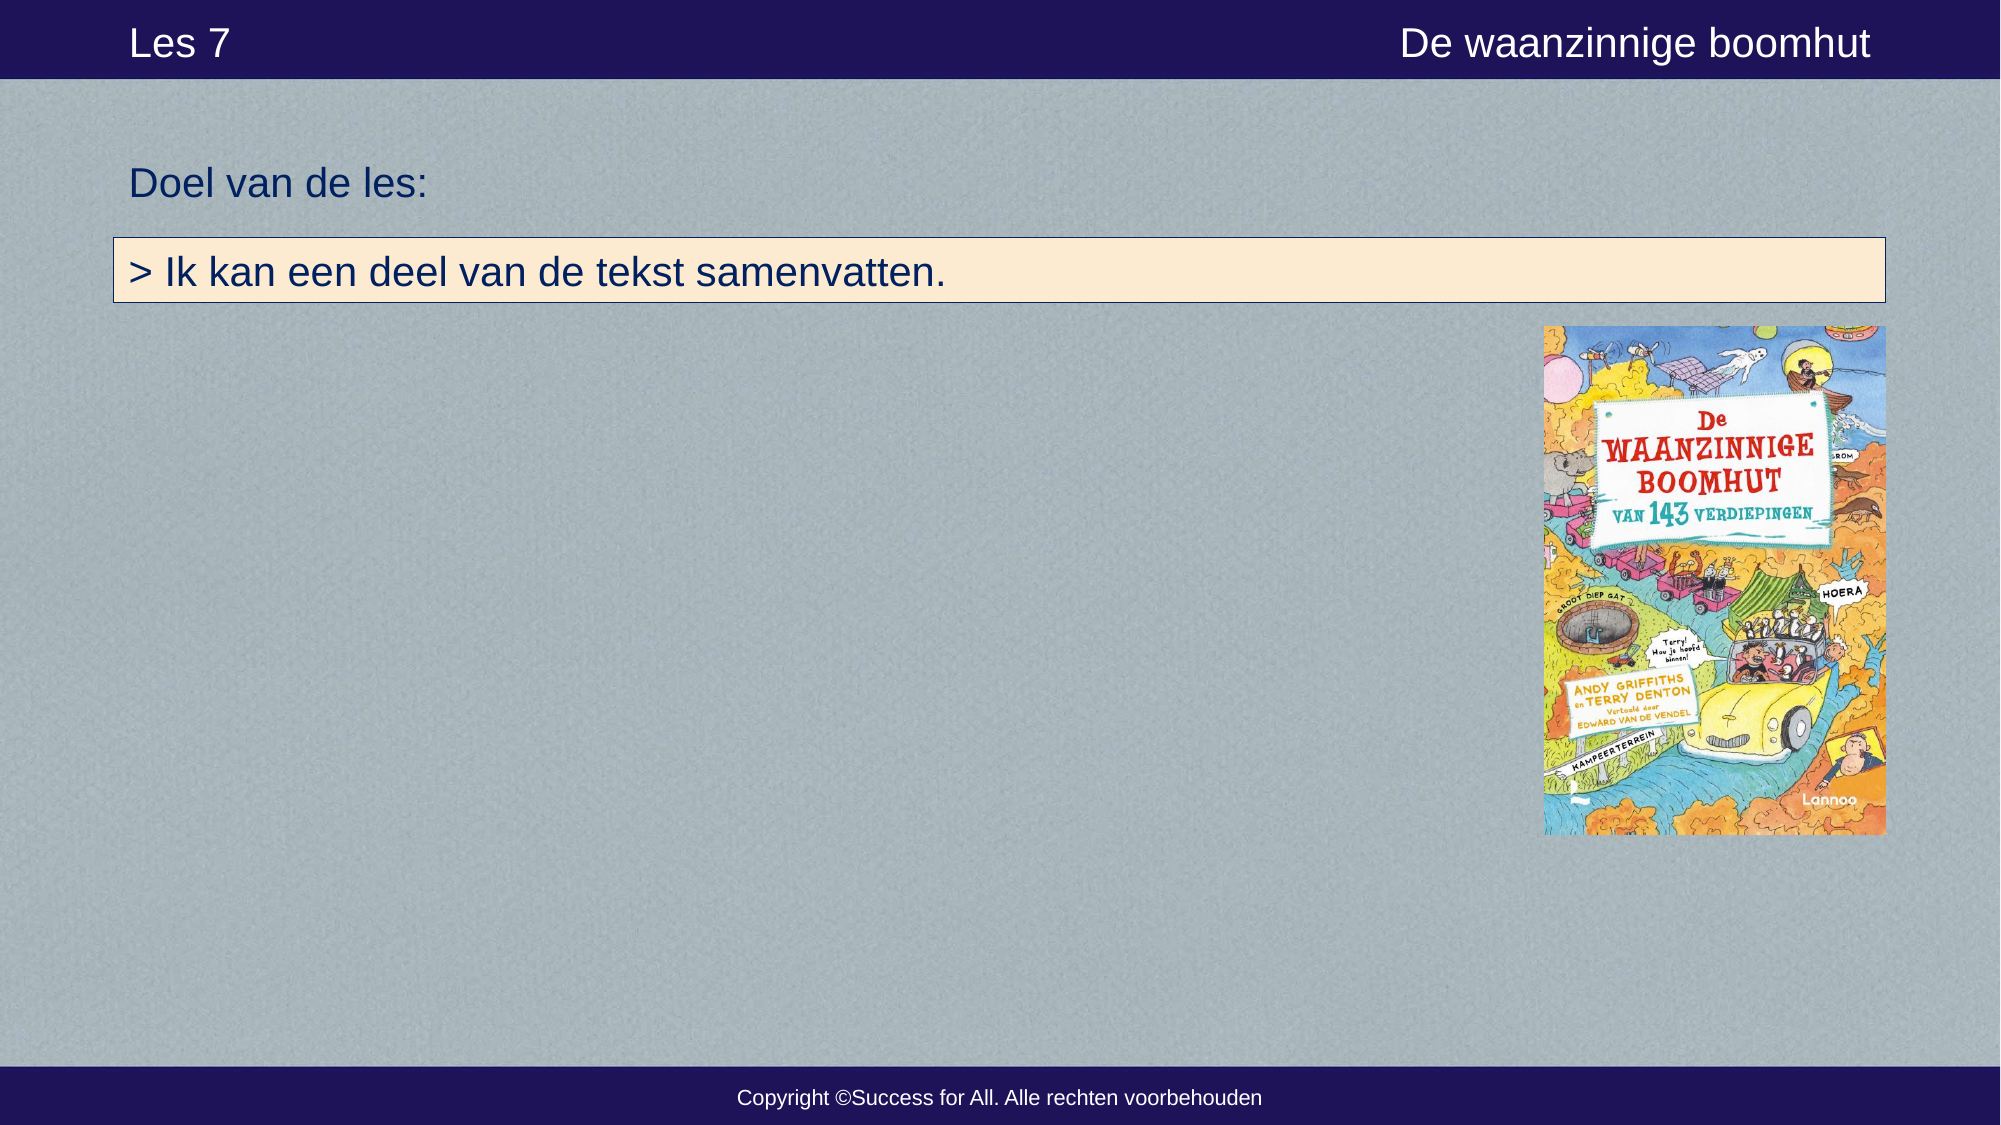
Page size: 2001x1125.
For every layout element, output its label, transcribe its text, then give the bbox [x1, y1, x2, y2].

text_box De waanzinnige boomhut [999, 8, 1886, 73]
text_box Doel van de les: [113, 148, 1635, 214]
text_box > Ik kan een deel van de tekst samenvatten. [113, 237, 1886, 303]
text_box Copyright ©Success for All. Alle rechten voorbehouden [0, 1076, 2000, 1125]
picture [0, 0, 2001, 1125]
text_box Les 7 [114, 8, 354, 73]
